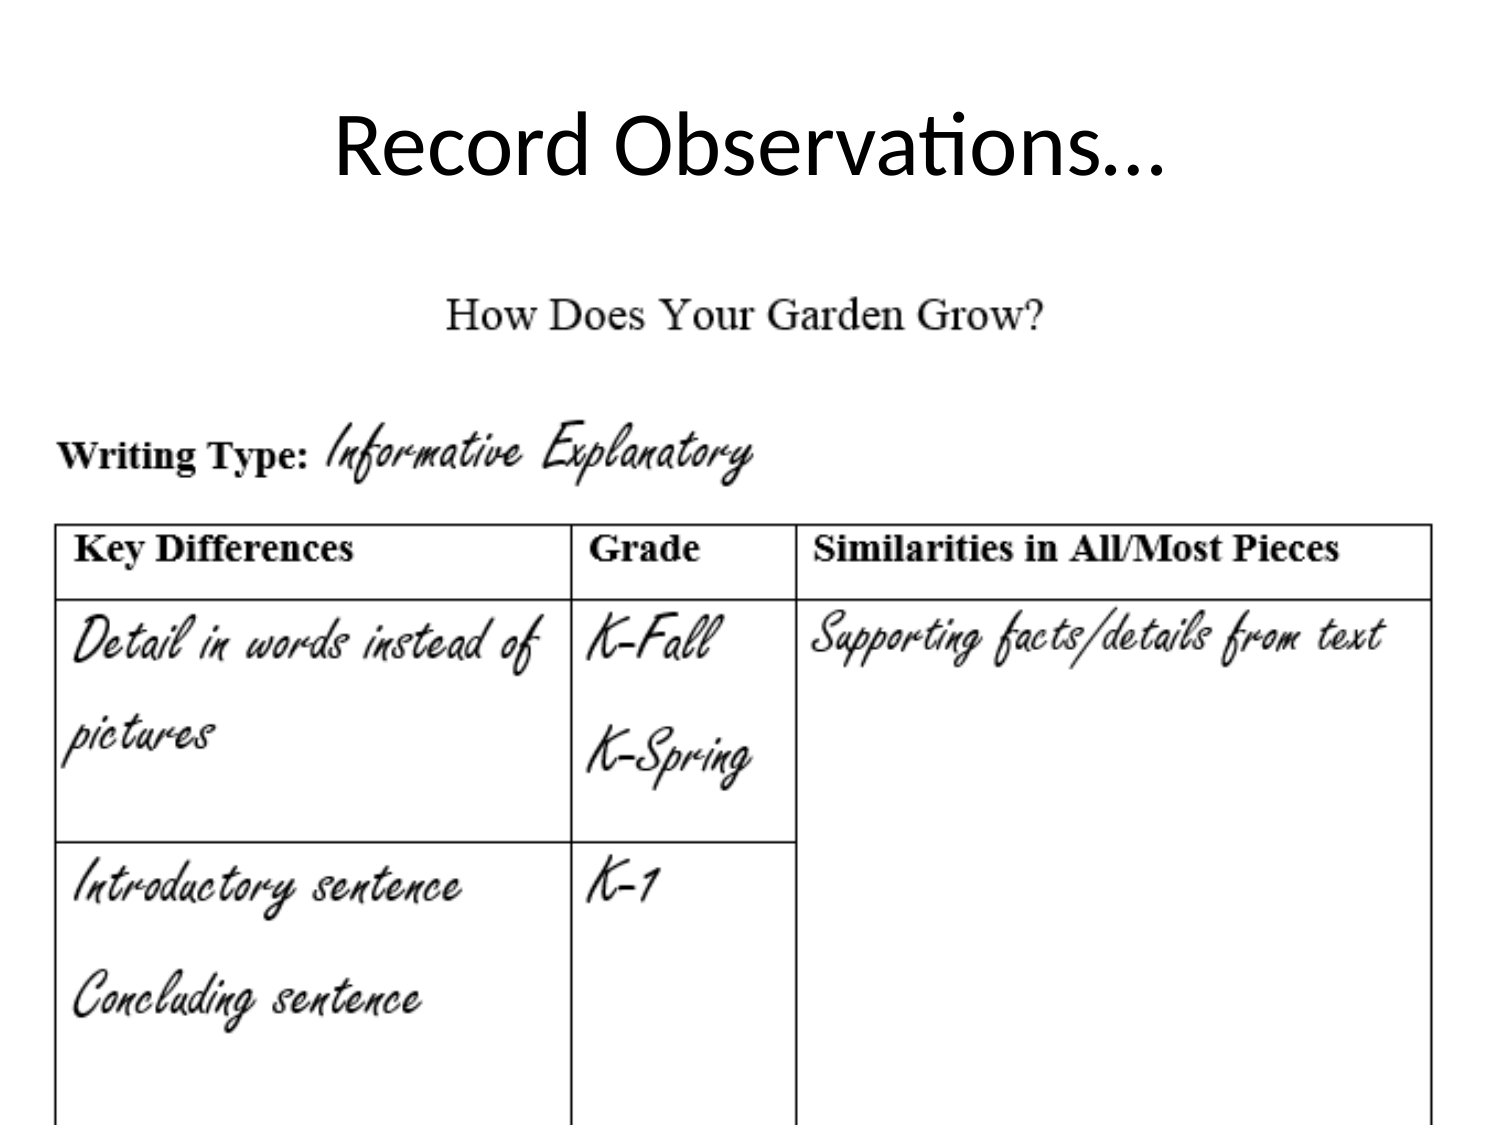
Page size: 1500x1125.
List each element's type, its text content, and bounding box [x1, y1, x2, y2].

picture [24, 262, 1476, 1125]
title Record Observations… [75, 45, 1425, 233]
